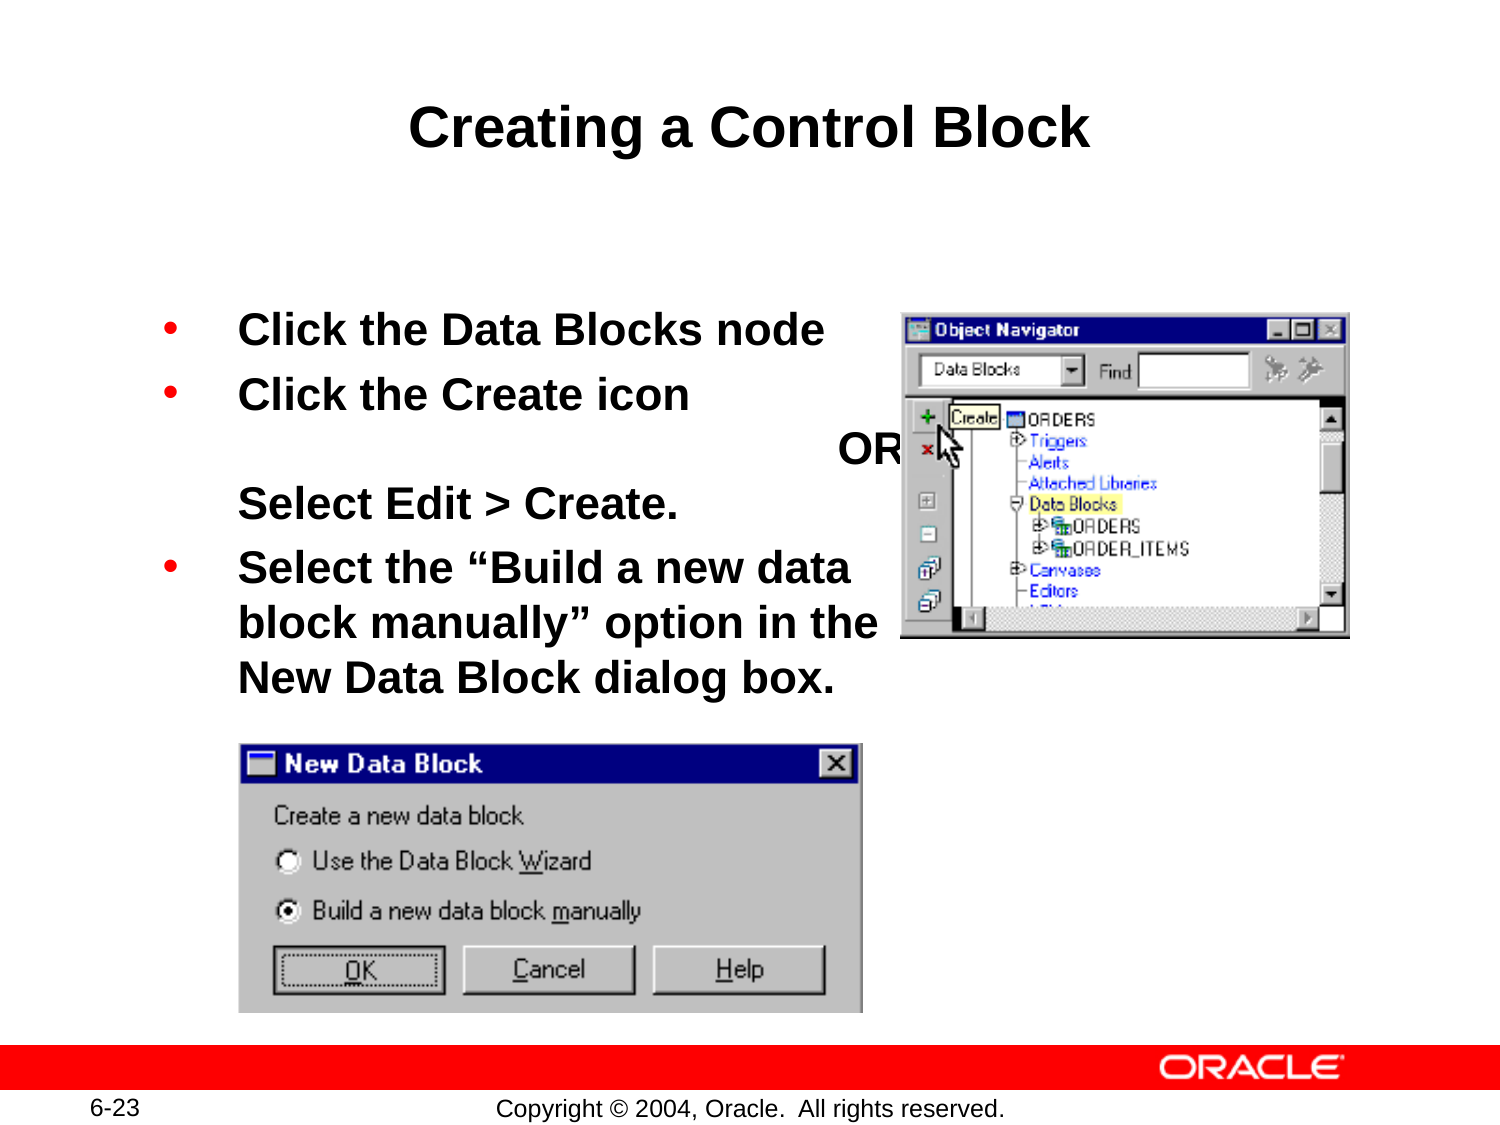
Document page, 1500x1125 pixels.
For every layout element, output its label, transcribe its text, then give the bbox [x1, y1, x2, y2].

picture [899, 312, 1351, 640]
picture [237, 742, 863, 1013]
title Creating a Control Block [149, 87, 1351, 232]
list Click the Data Blocks node Click the Create icon OR Select Edit > Create. Select the “Build a new data block manually” option in the New Data Block dialog box. [141, 297, 1351, 709]
